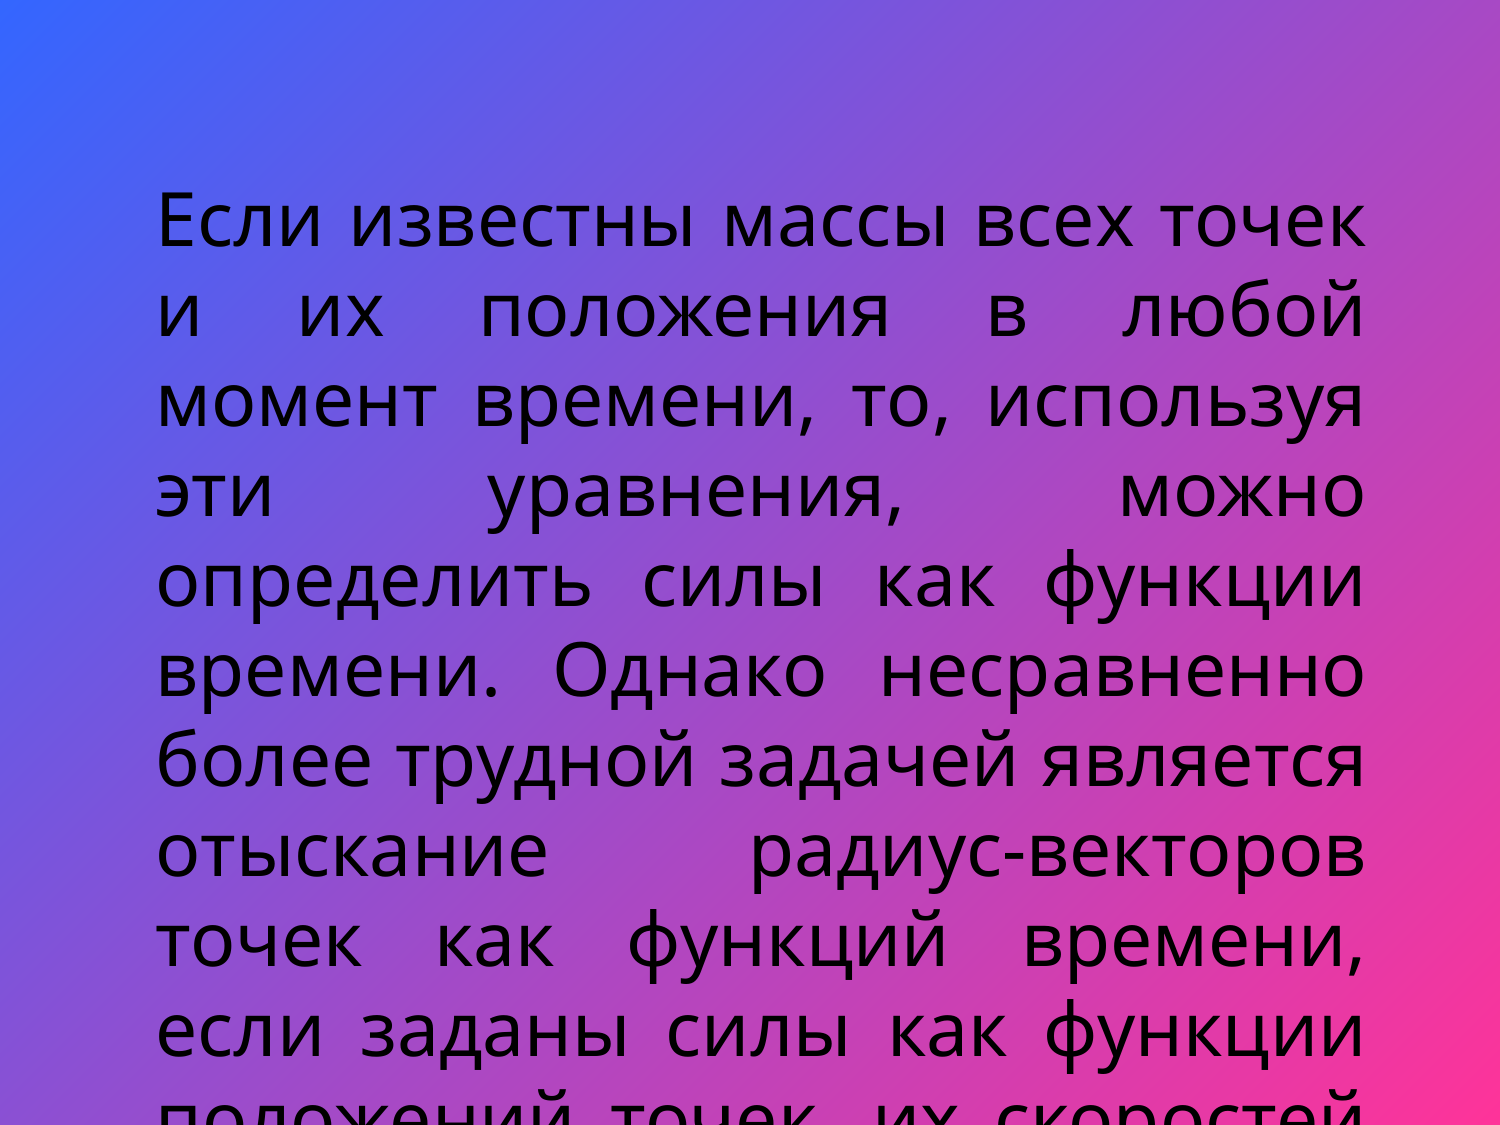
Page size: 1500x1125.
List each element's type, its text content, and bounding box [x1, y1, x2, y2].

subtitle Если известны массы всех точек и их положения в любой момент времени, то, используя эти уравнения, можно определить силы как функции времени. Однако несравненно более трудной задачей является отыскание радиус-векторов точек как функций времени, если заданы силы как функции положений точек, их скоростей и времени [140, 164, 1383, 985]
